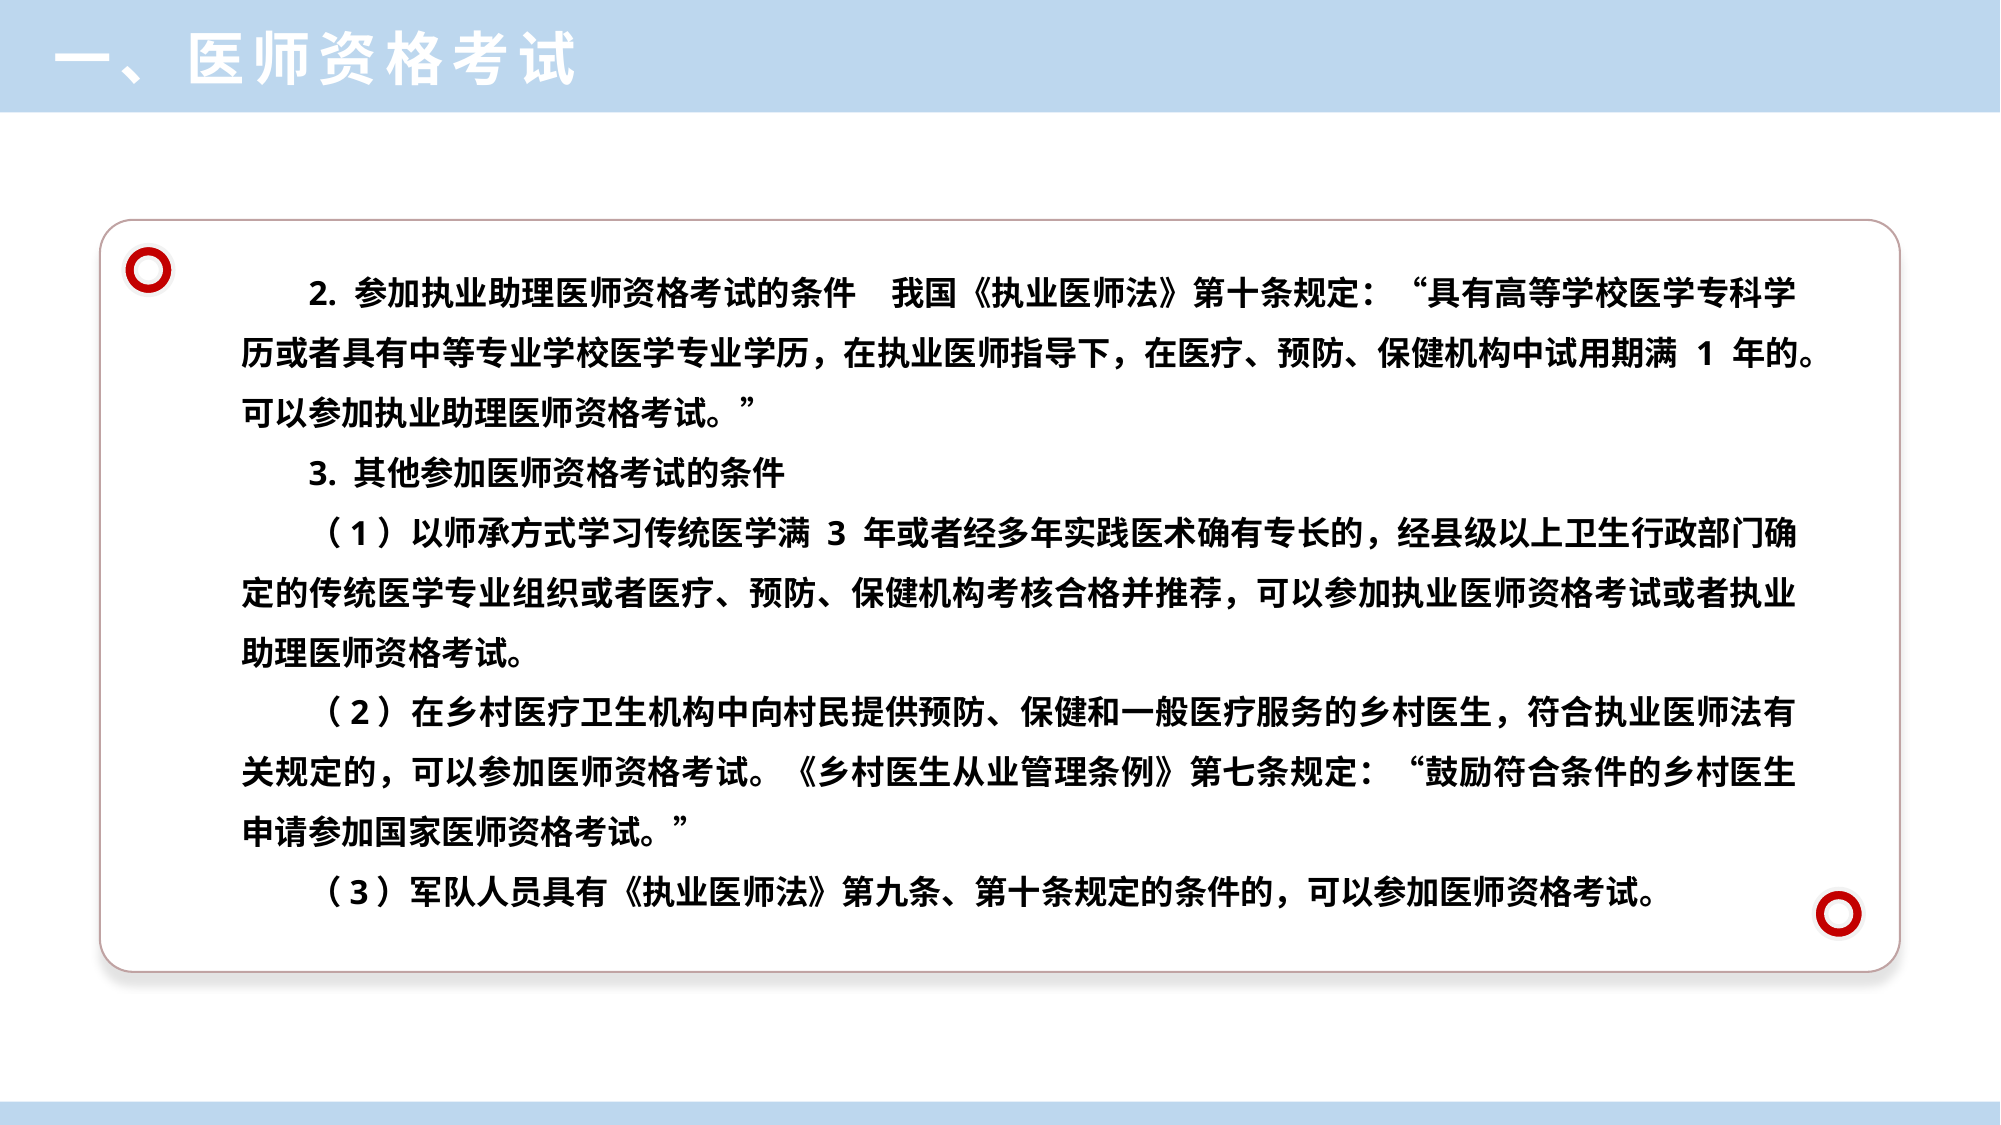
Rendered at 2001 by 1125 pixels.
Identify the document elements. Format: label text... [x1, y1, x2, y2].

text_box 一、医师资格考试 [41, 16, 589, 98]
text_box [99, 219, 1900, 972]
